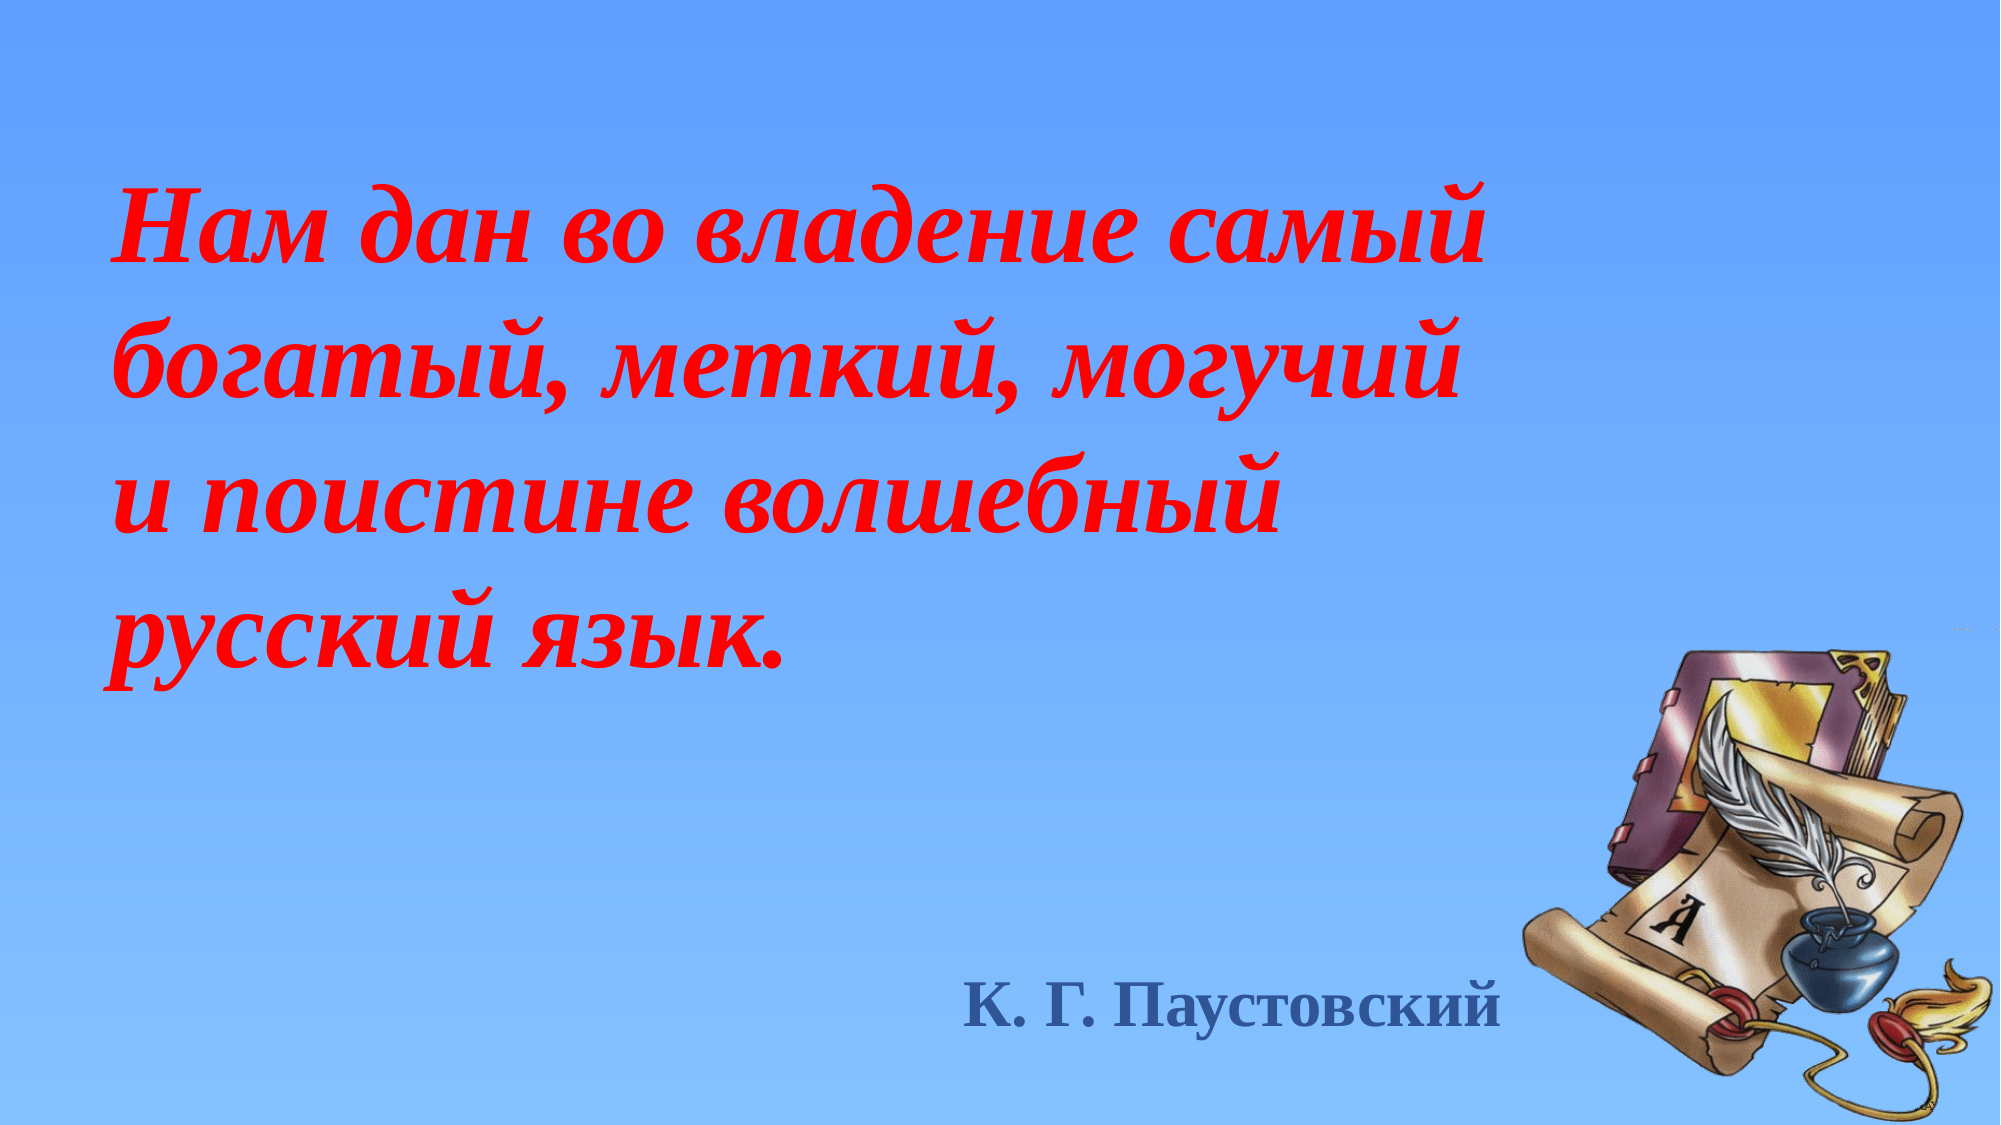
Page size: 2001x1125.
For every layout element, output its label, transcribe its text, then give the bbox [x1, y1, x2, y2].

picture [1514, 629, 2000, 1125]
text_box Нам дан во владение самый богатый, меткий, могучий и поистине волшебный русский язык. К. Г. Паустовский [96, 142, 1518, 1048]
